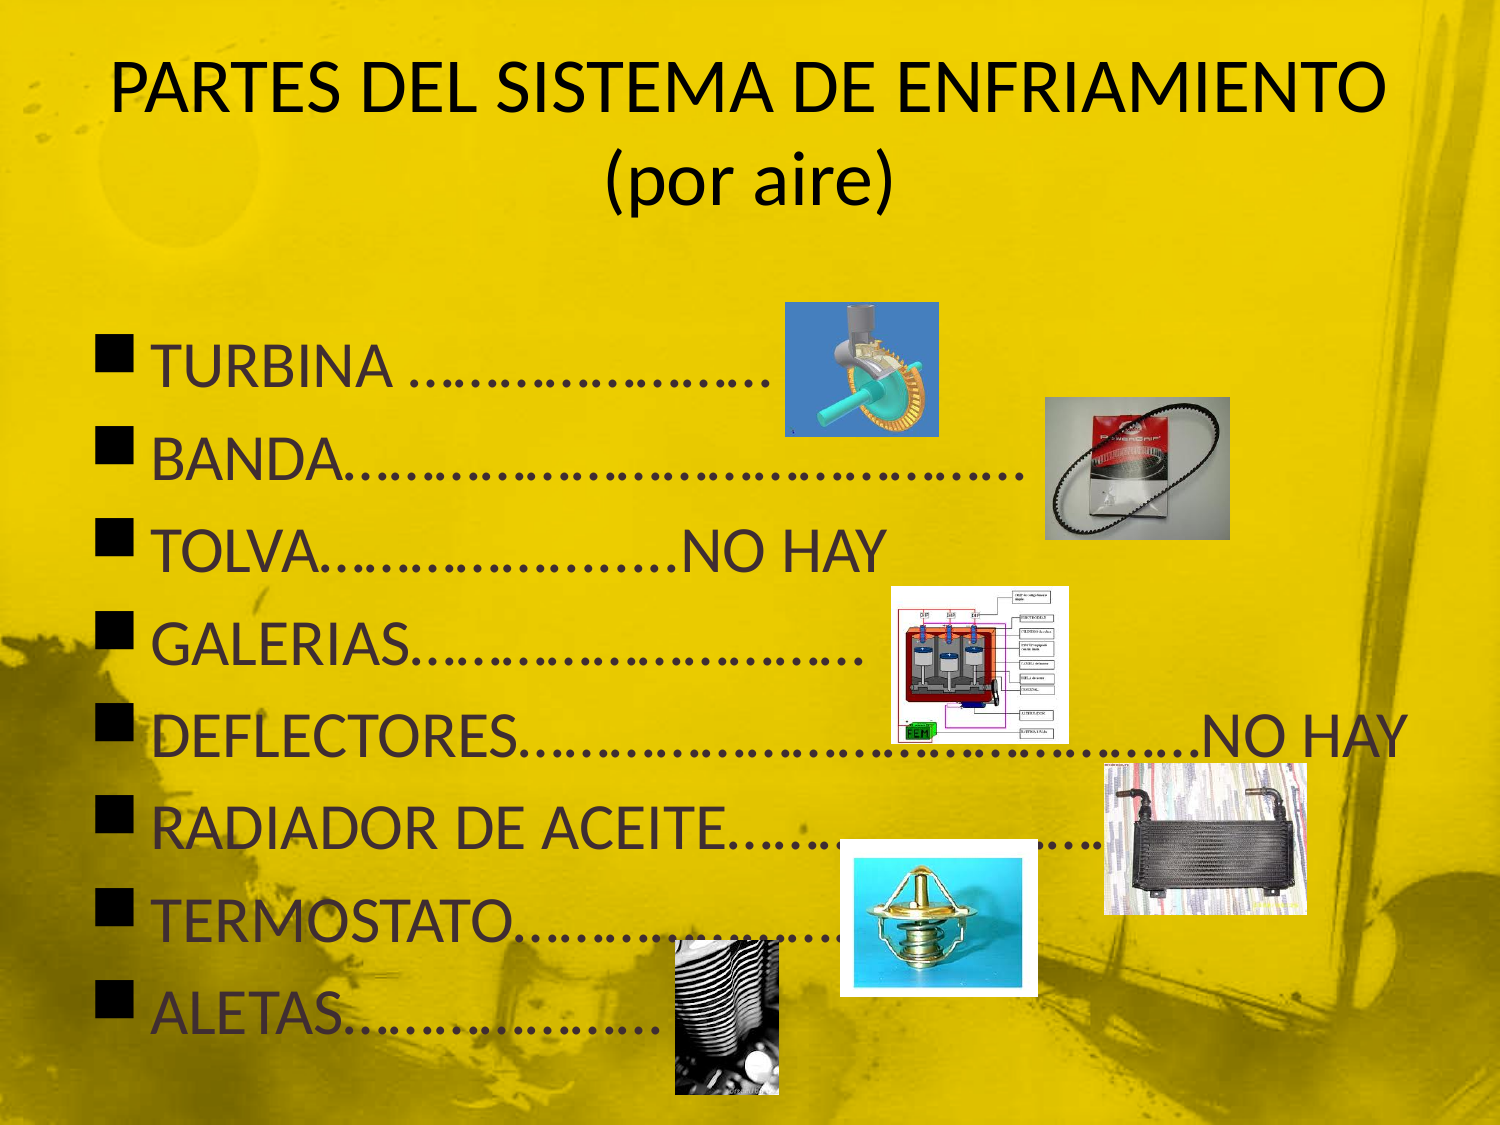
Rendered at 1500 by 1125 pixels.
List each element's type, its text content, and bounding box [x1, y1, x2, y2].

picture [785, 302, 940, 437]
picture [1045, 396, 1230, 541]
list TURBINA …………………… BANDA……………………………………… TOLVA……………........NO HAY GALERIAS………………………… DEFLECTORES………………………………………NO HAY RADIADOR DE ACEITE………………………. TERMOSTATO…………………. ALETAS………………… [75, 314, 1425, 1083]
picture [674, 940, 779, 1096]
picture [1104, 762, 1307, 915]
picture [840, 838, 1038, 997]
title PARTES DEL SISTEMA DE ENFRIAMIENTO (por aire) [75, 0, 1425, 256]
text_box [10, 0, 386, 169]
picture [891, 585, 1070, 745]
